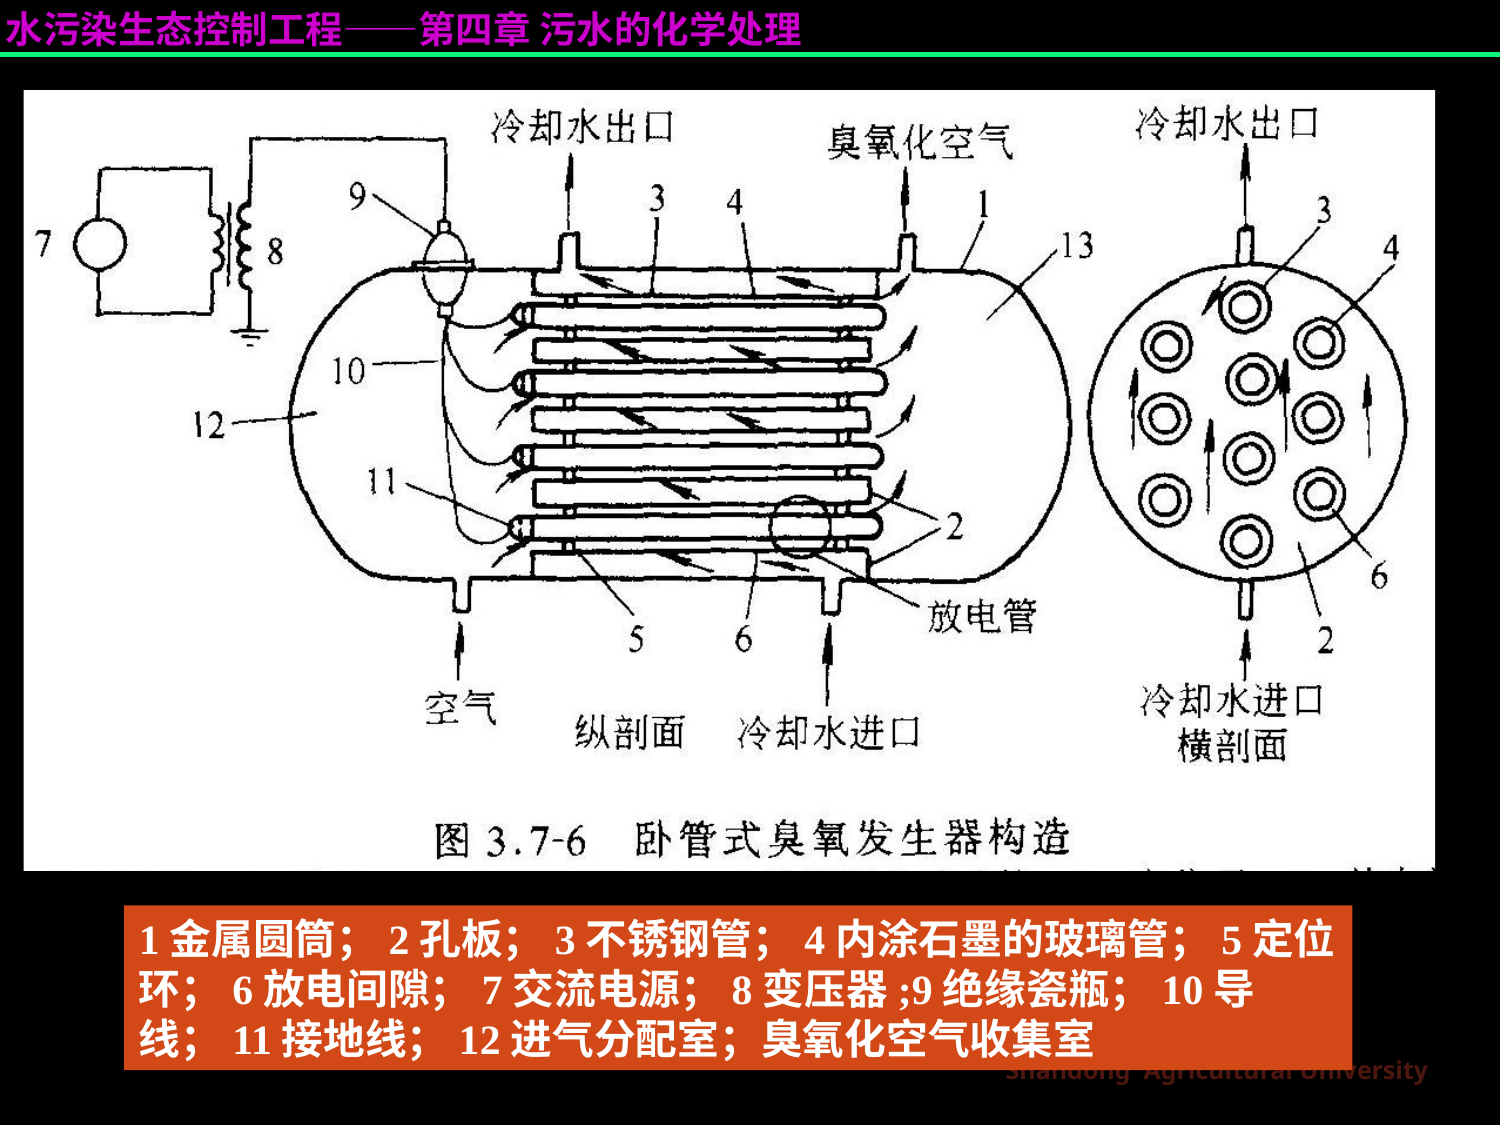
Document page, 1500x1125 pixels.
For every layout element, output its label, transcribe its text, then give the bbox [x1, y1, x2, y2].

text_box 1金属圆筒；2孔板；3不锈钢管；4内涂石墨的玻璃管；5定位环；6放电间隙；7交流电源；8变压器;9绝缘瓷瓶；10导线；11接地线；12进气分配室；臭氧化空气收集室 [123, 905, 1353, 1071]
picture [23, 89, 1436, 872]
